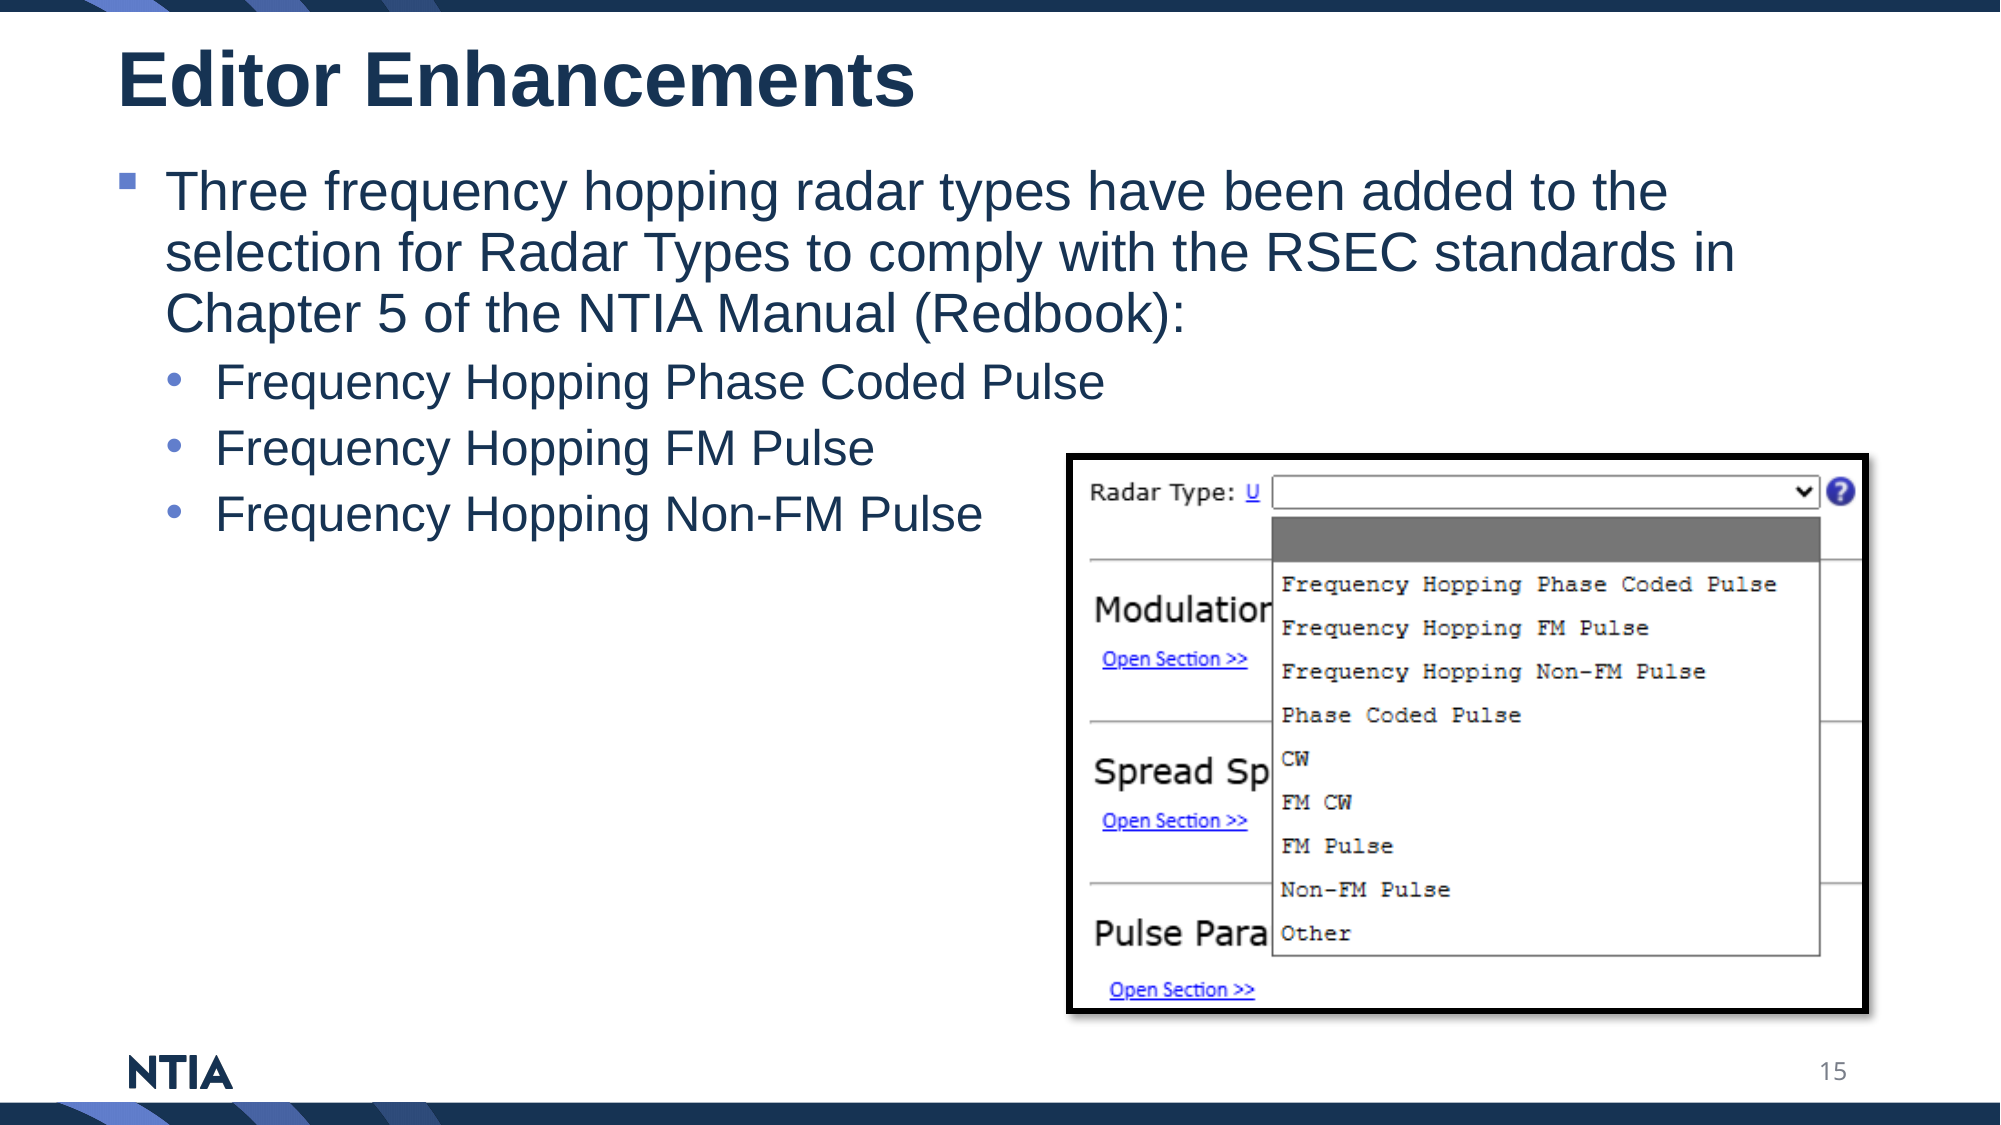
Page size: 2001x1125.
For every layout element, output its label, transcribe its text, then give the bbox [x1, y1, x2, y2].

list Three frequency hopping radar types have been added to the selection for Radar Types to comply with the RSEC standards in Chapter 5 of the NTIA Manual (Redbook): Frequency Hopping Phase Coded Pulse Frequency Hopping FM Pulse Frequency Hopping Non-FM Pulse [99, 152, 1879, 1029]
picture [0, 0, 471, 12]
picture [0, 1102, 471, 1125]
slide_number 15 [1412, 1042, 1863, 1103]
picture [1072, 458, 1863, 1009]
picture [129, 1055, 233, 1089]
title Editor Enhancements [99, 14, 938, 139]
